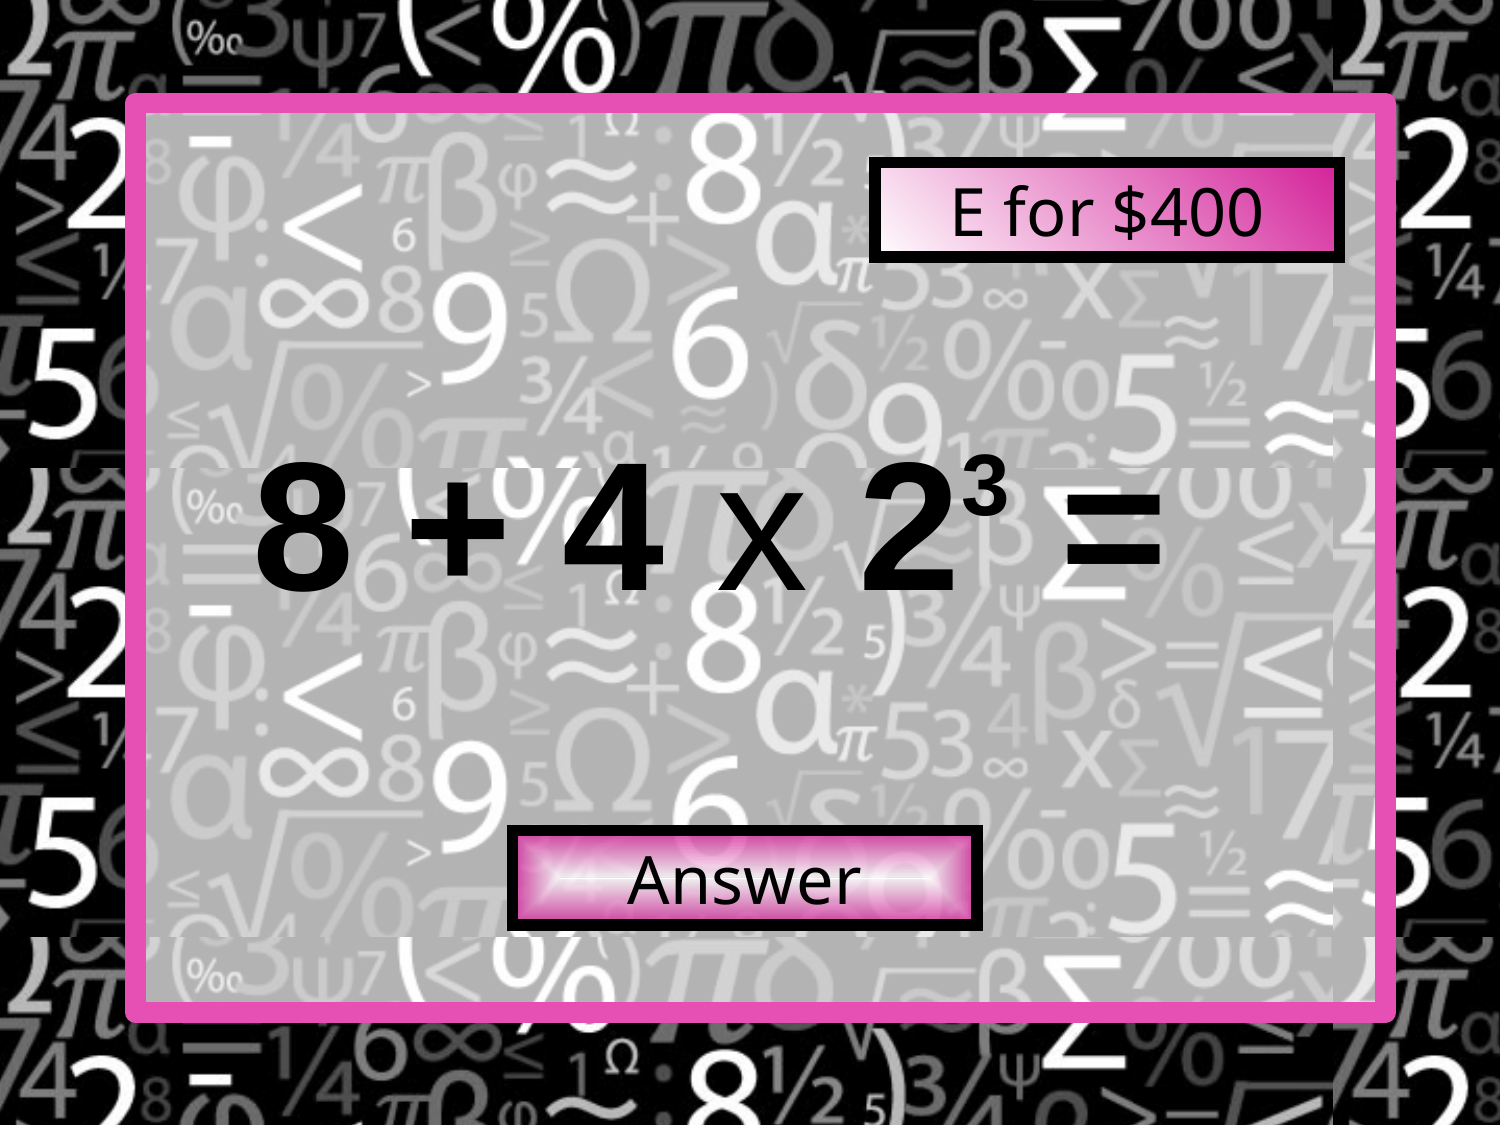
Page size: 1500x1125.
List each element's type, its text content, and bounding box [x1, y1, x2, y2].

text_box E for $400 [874, 162, 1340, 258]
text_box Answer [512, 830, 977, 926]
text_box [134, 101, 1388, 1015]
text_box 8 + 4 x 23 = [237, 399, 1338, 635]
picture [0, 0, 1500, 1125]
